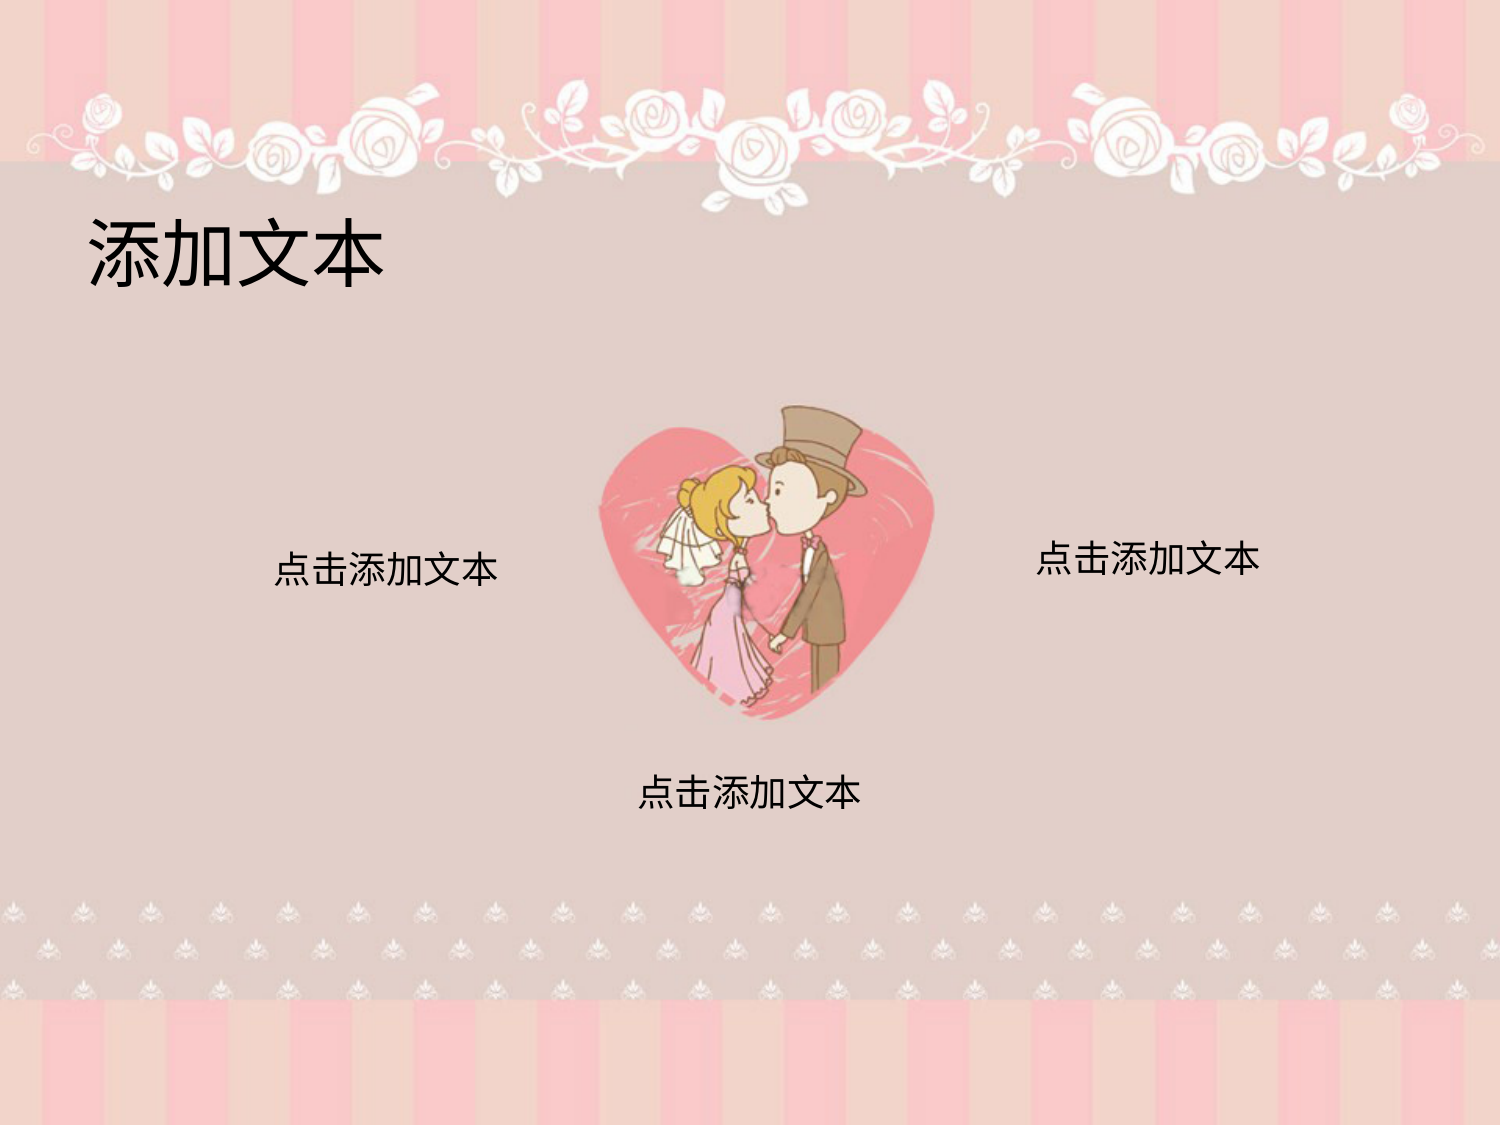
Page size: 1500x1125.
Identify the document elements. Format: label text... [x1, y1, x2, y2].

text_box 添加文本 [72, 199, 402, 304]
text_box 点击添加文本 [1020, 527, 1276, 588]
text_box 点击添加文本 [622, 761, 878, 822]
text_box 点击添加文本 [259, 538, 514, 599]
picture [0, 0, 1500, 1125]
